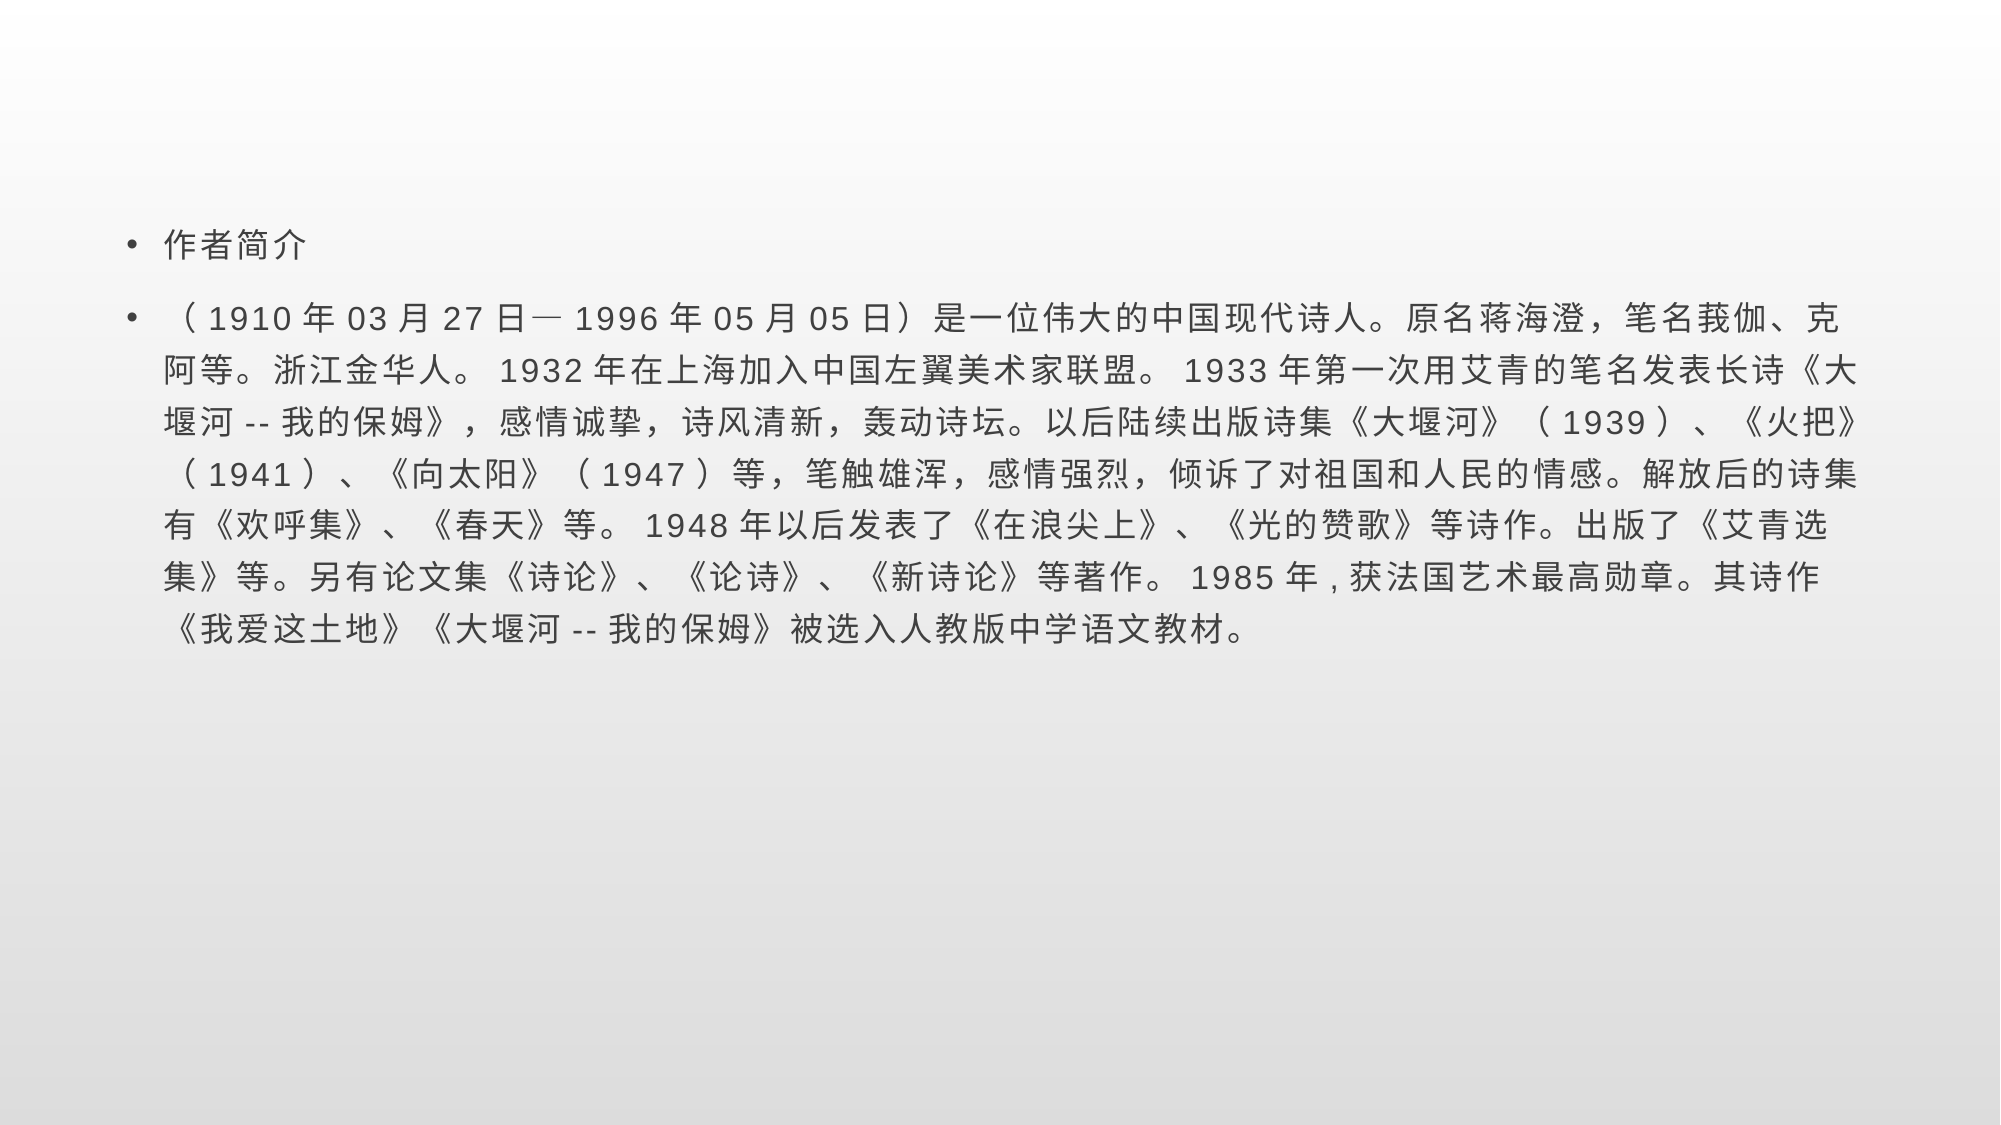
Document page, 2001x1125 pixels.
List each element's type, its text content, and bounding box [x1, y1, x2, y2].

list 作者简介 （1910年03月27日—1996年05月05日）是一位伟大的中国现代诗人。原名蒋海澄，笔名莪伽、克阿等。浙江金华人。1932年在上海加入中国左翼美术家联盟。1933年第一次用艾青的笔名发表长诗《大堰河--我的保姆》，感情诚挚，诗风清新，轰动诗坛。以后陆续出版诗集《大堰河》（1939）、《火把》（1941）、《向太阳》（1947）等，笔触雄浑，感情强烈，倾诉了对祖国和人民的情感。解放后的诗集有《欢呼集》、《春天》等。1948年以后发表了《在浪尖上》、《光的赞歌》等诗作。出版了《艾青选集》等。另有论文集《诗论》、《论诗》、《新诗论》等著作。1985年,获法国艺术最高勋章。其诗作《我爱这土地》《大堰河--我的保姆》被选入人教版中学语文教材。 [109, 212, 1891, 1040]
